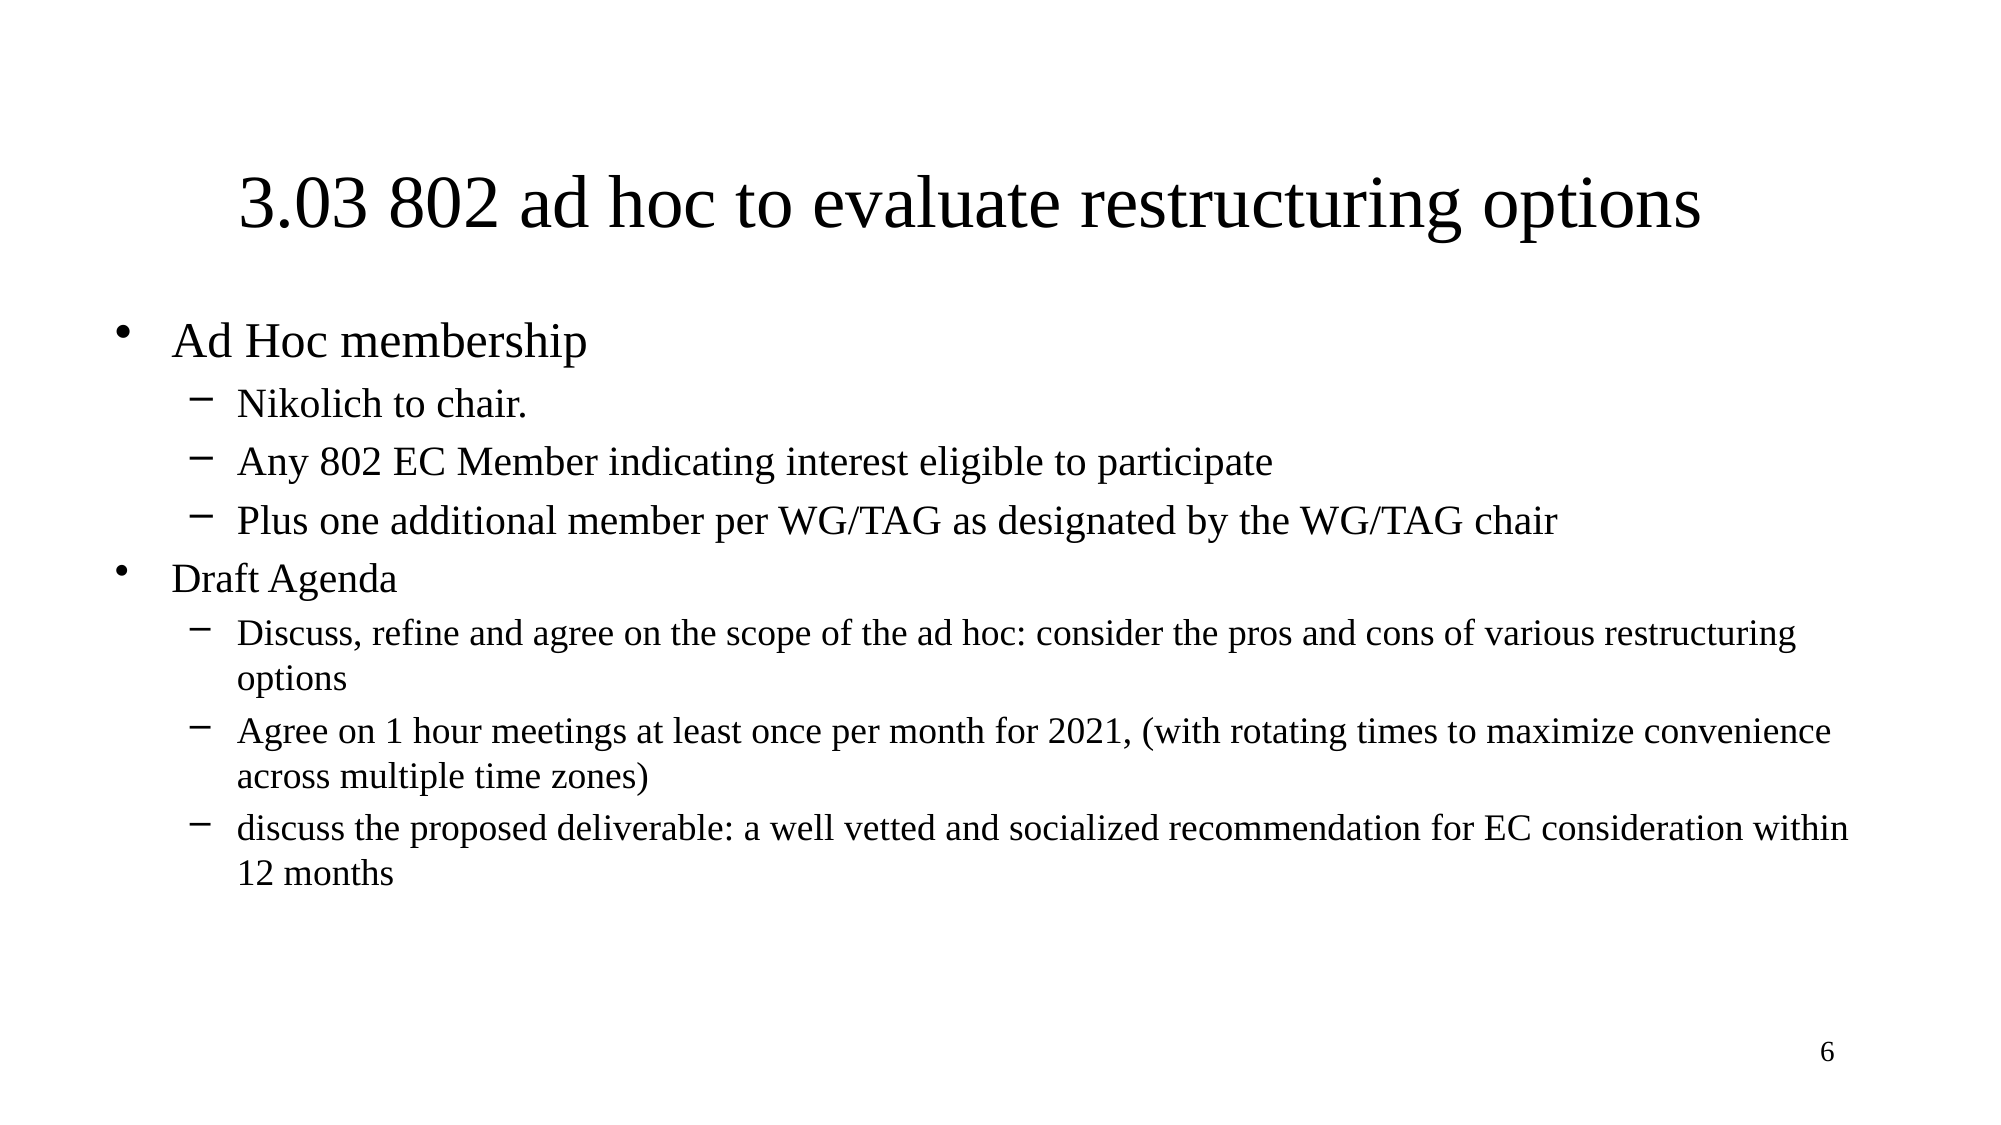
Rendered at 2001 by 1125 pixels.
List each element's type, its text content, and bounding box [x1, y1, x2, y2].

title 3.03 802 ad hoc to evaluate restructuring options [62, 99, 1901, 288]
list Ad Hoc membership Nikolich to chair. Any 802 EC Member indicating interest eligible to participate Plus one additional member per WG/TAG as designated by the WG/TAG chair Draft Agenda Discuss, refine and agree on the scope of the ad hoc: consider the pros and cons of various restructuring options Agree on 1 hour meetings at least once per month for 2021, (with rotating times to maximize convenience across multiple time zones) discuss the proposed deliverable: a well vetted and socialized recommendation for EC consideration within 12 months [99, 299, 1888, 1063]
slide_number 6 [1433, 1024, 1851, 1101]
